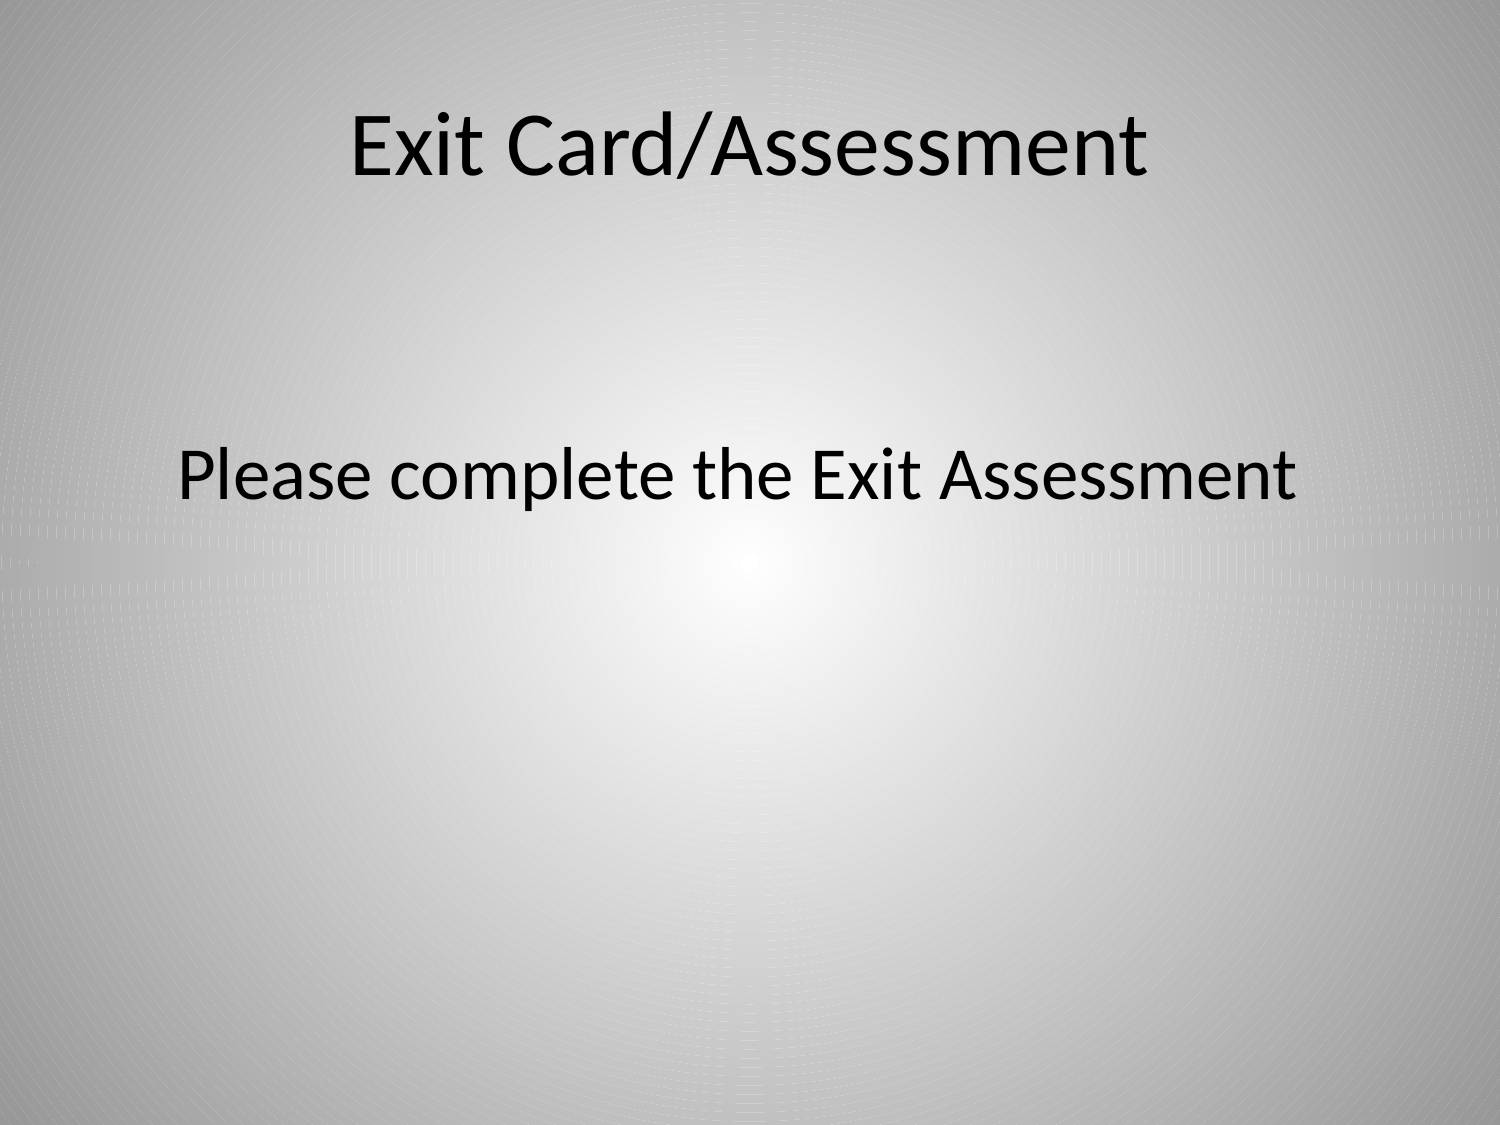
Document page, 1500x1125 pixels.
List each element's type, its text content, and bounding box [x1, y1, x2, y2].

title Exit Card/Assessment [75, 45, 1425, 233]
text_box Please complete the Exit Assessment [87, 237, 1425, 613]
